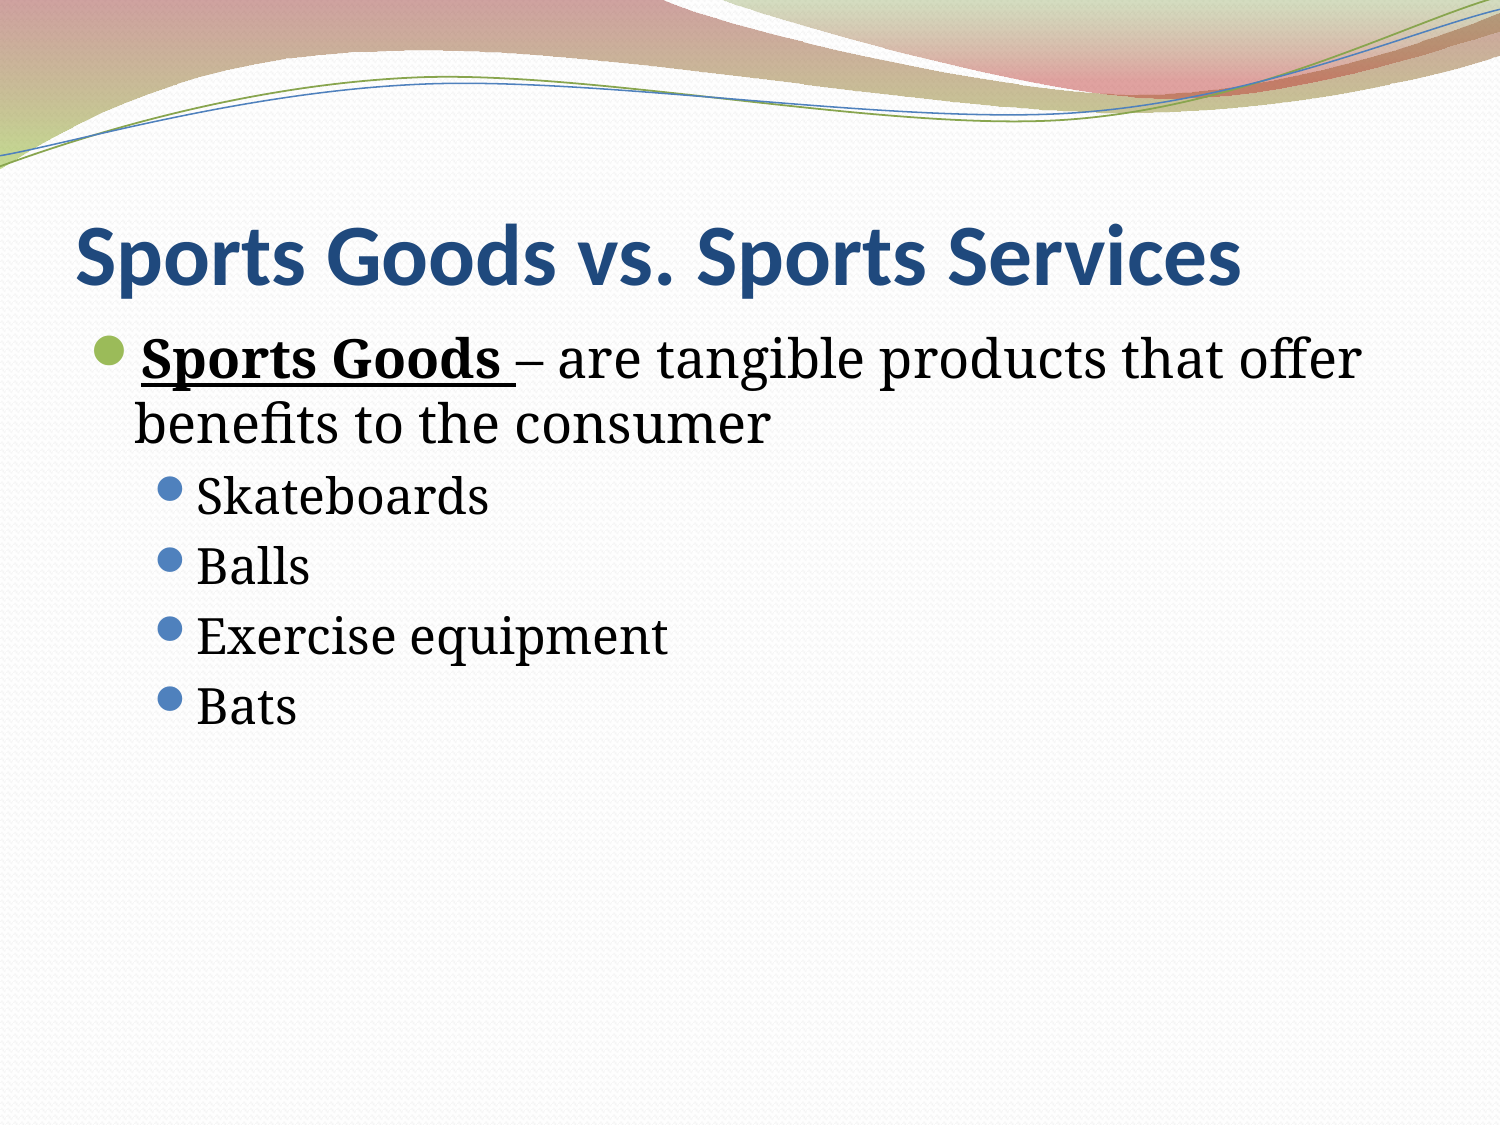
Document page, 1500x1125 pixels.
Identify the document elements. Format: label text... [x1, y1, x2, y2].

title Sports Goods vs. Sports Services [75, 115, 1425, 303]
list Sports Goods – are tangible products that offer benefits to the consumer Skateboards Balls Exercise equipment Bats [75, 317, 1425, 1038]
